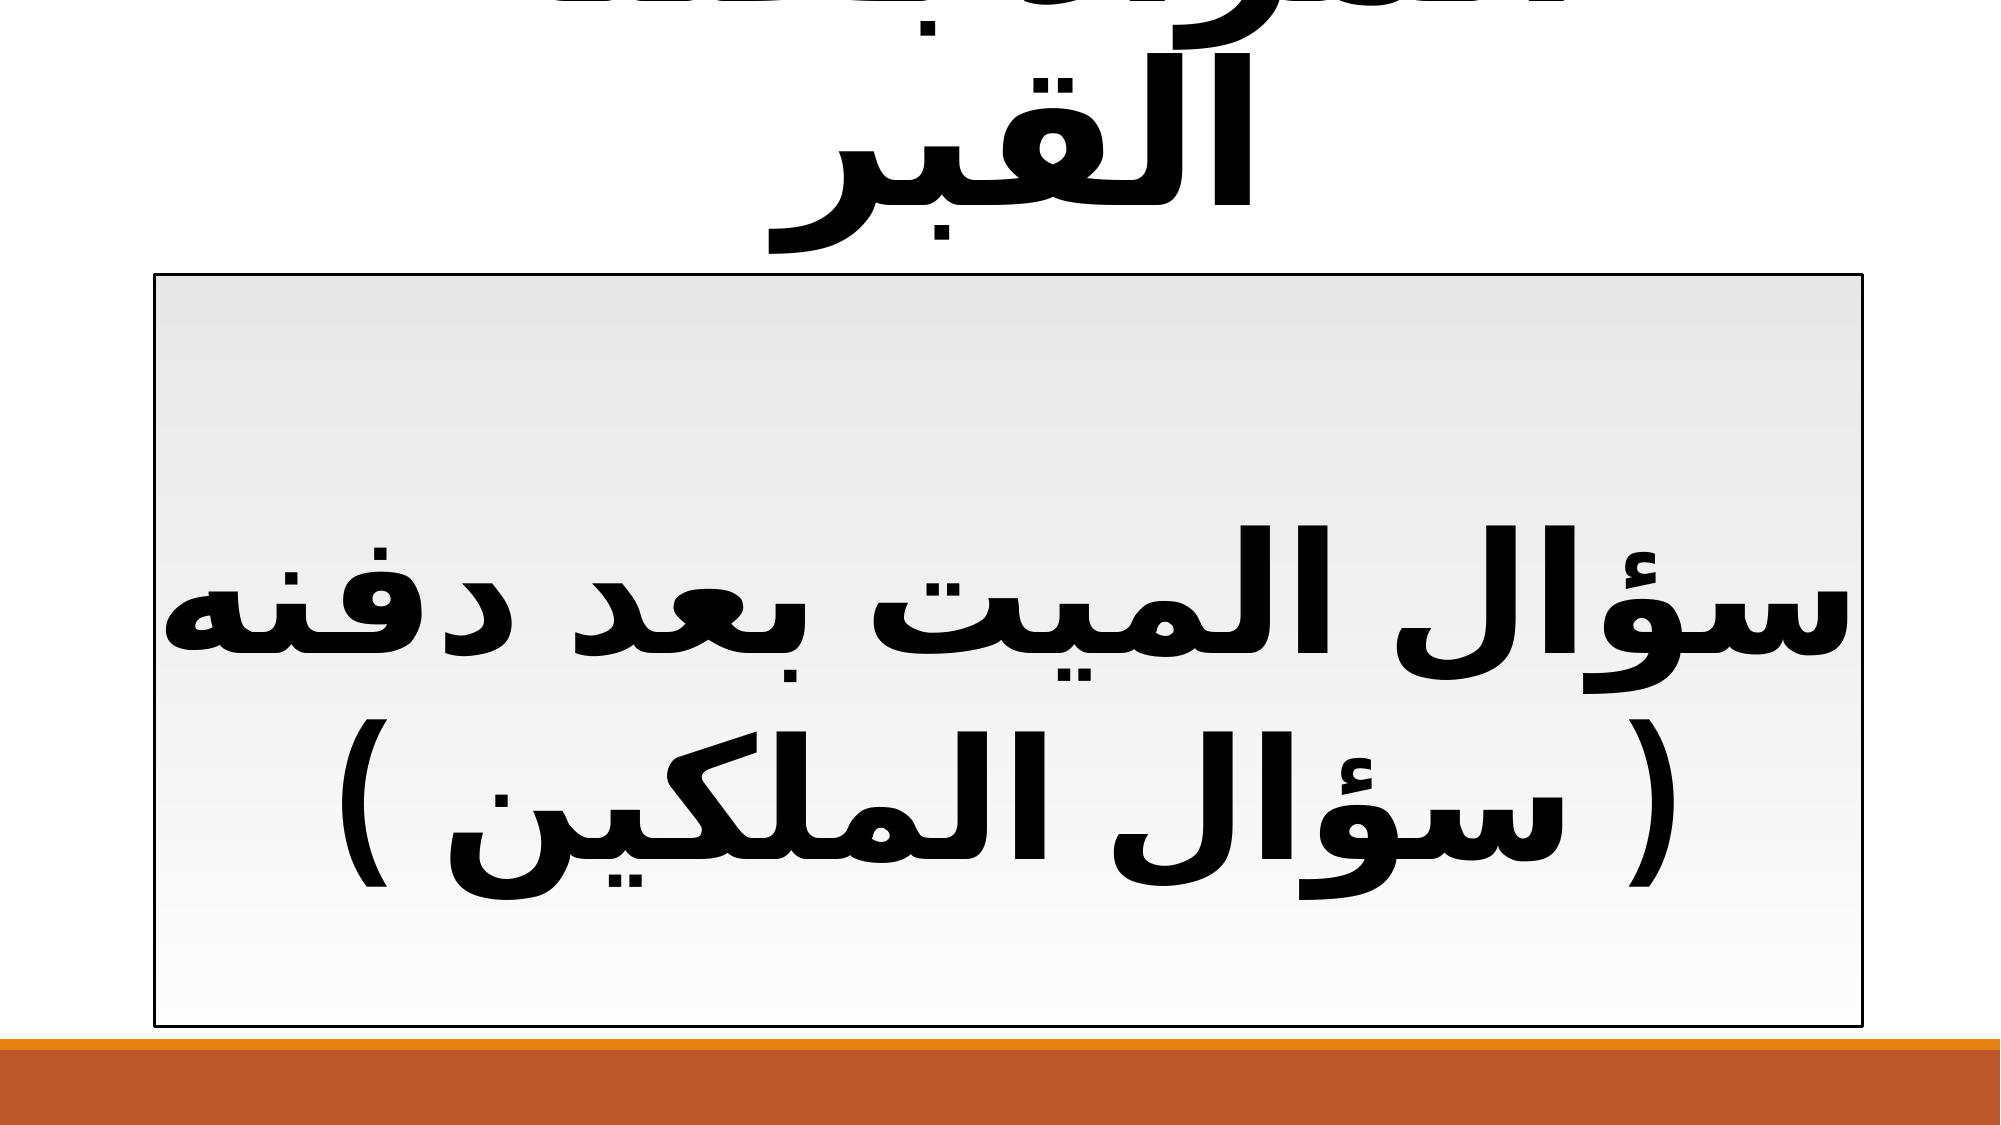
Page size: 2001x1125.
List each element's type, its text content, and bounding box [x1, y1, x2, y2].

list سؤال الميت بعد دفنه ( سؤال الملكين ) [153, 273, 1864, 1028]
title المراد بفتنة القبر [232, 44, 1813, 254]
